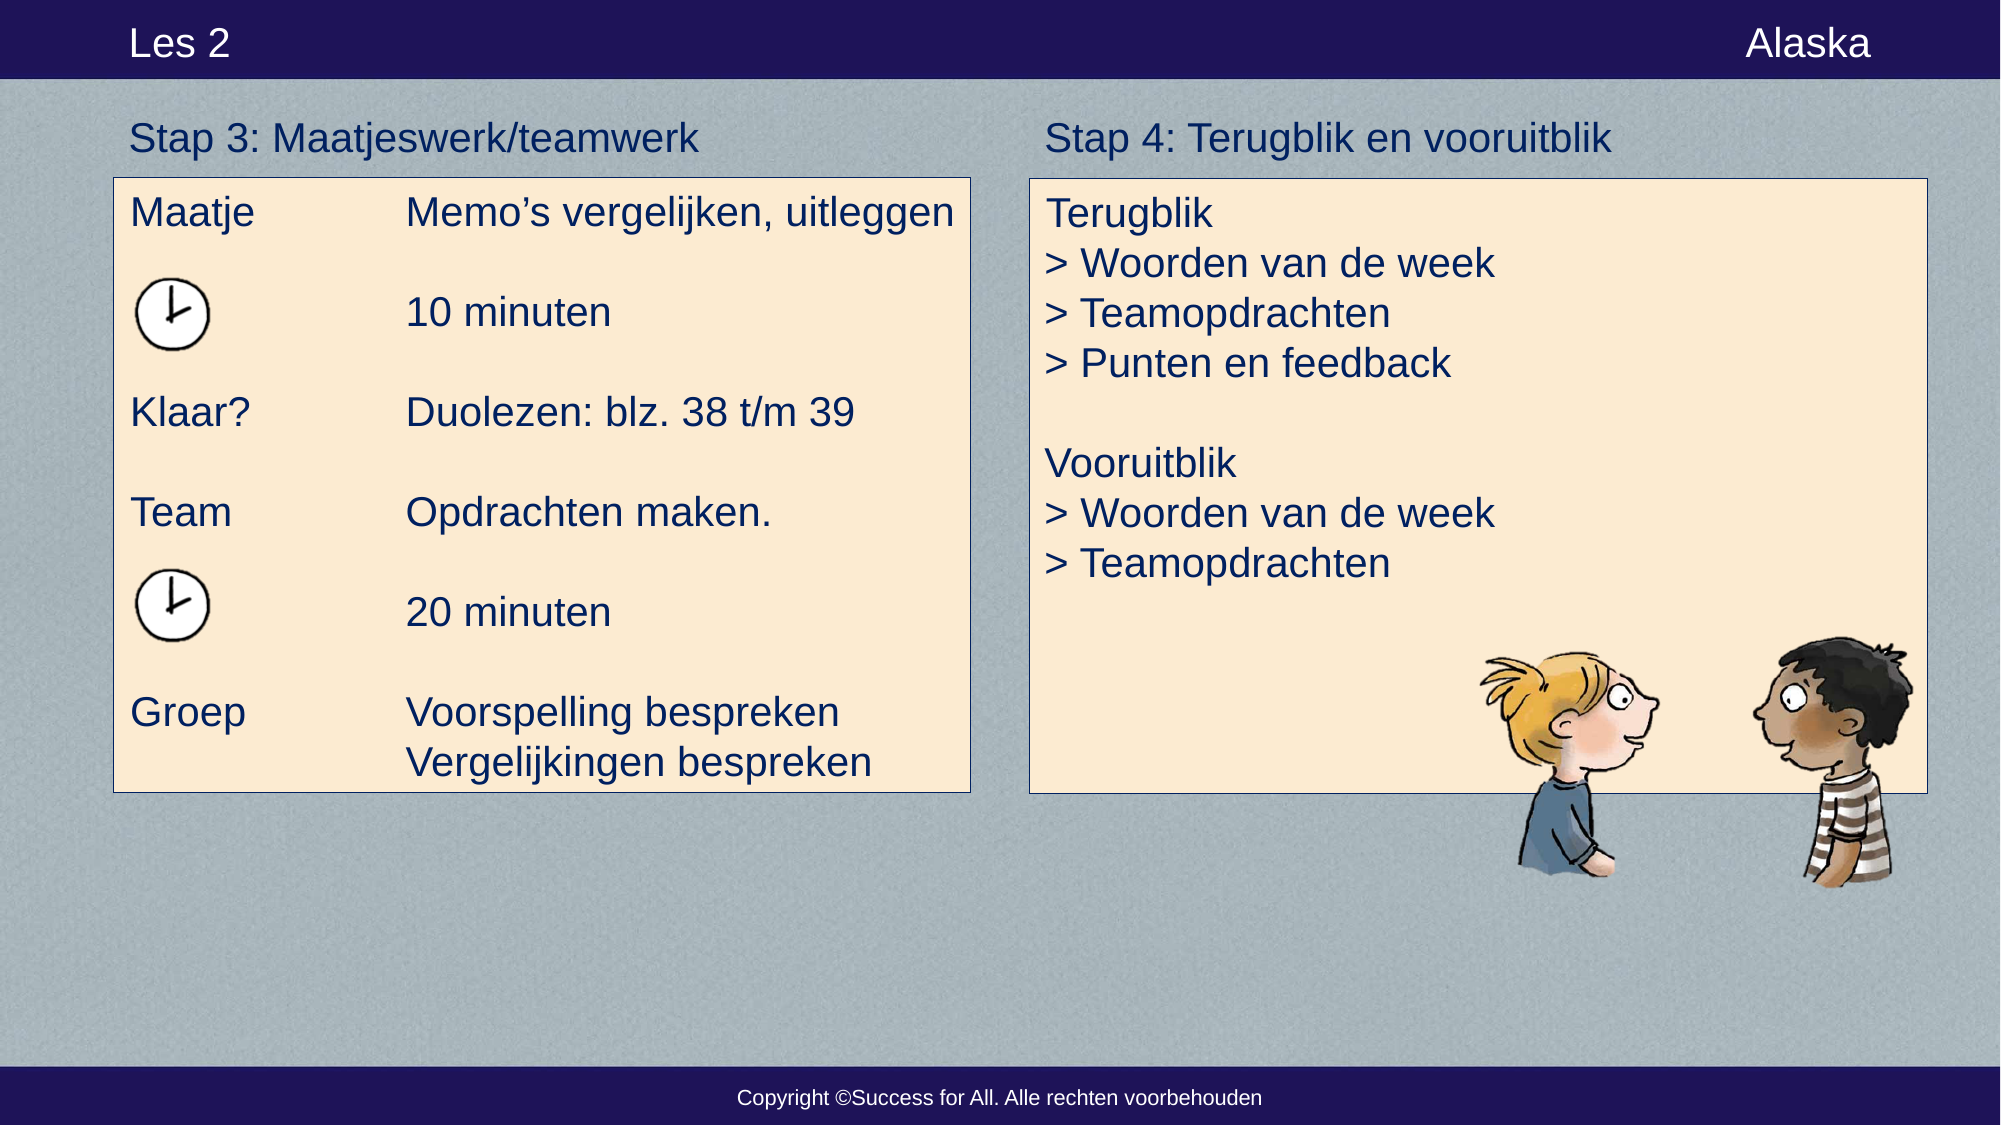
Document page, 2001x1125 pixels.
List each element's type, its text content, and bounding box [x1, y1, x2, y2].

text_box Maatje Memo’s vergelijken, uitleggen 10 minuten Klaar? Duolezen: blz. 38 t/m 39 Team Opdrachten maken. 20 minuten Groep Voorspelling bespreken Vergelijkingen bespreken [113, 177, 971, 793]
picture [0, 0, 2001, 1125]
text_box Terugblik > Woorden van de week > Teamopdrachten > Punten en feedback Vooruitblik > Woorden van de week > Teamopdrachten [1029, 178, 1928, 794]
text_box Copyright ©Success for All. Alle rechten voorbehouden [0, 1076, 2000, 1125]
text_box Alaska [999, 8, 1886, 73]
text_box Stap 3: Maatjeswerk/teamwerk [114, 103, 907, 169]
text_box Stap 4: Terugblik en vooruitblik [1029, 103, 1822, 169]
text_box Les 2 [114, 8, 354, 73]
